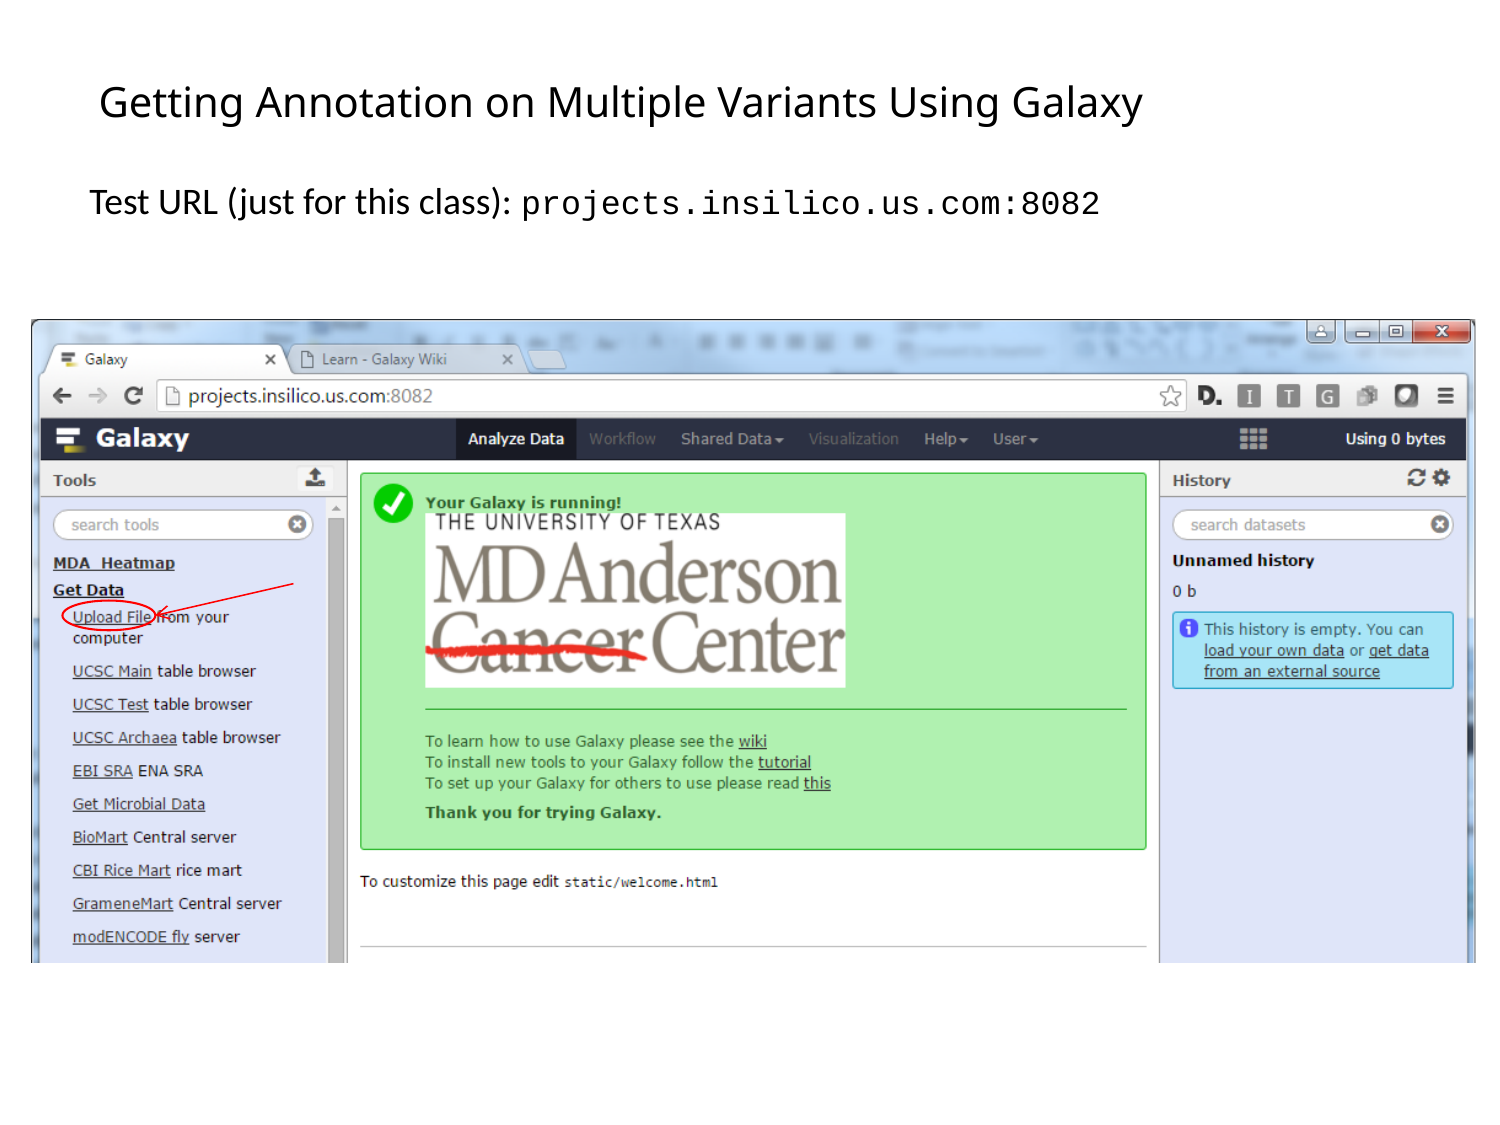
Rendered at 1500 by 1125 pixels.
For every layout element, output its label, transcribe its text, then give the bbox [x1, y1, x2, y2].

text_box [155, 583, 294, 616]
picture [30, 319, 1476, 964]
text_box Test URL (just for this class): projects.insilico.us.com:8082 [74, 169, 1116, 230]
text_box Getting Annotation on Multiple Variants Using Galaxy [83, 68, 1159, 134]
